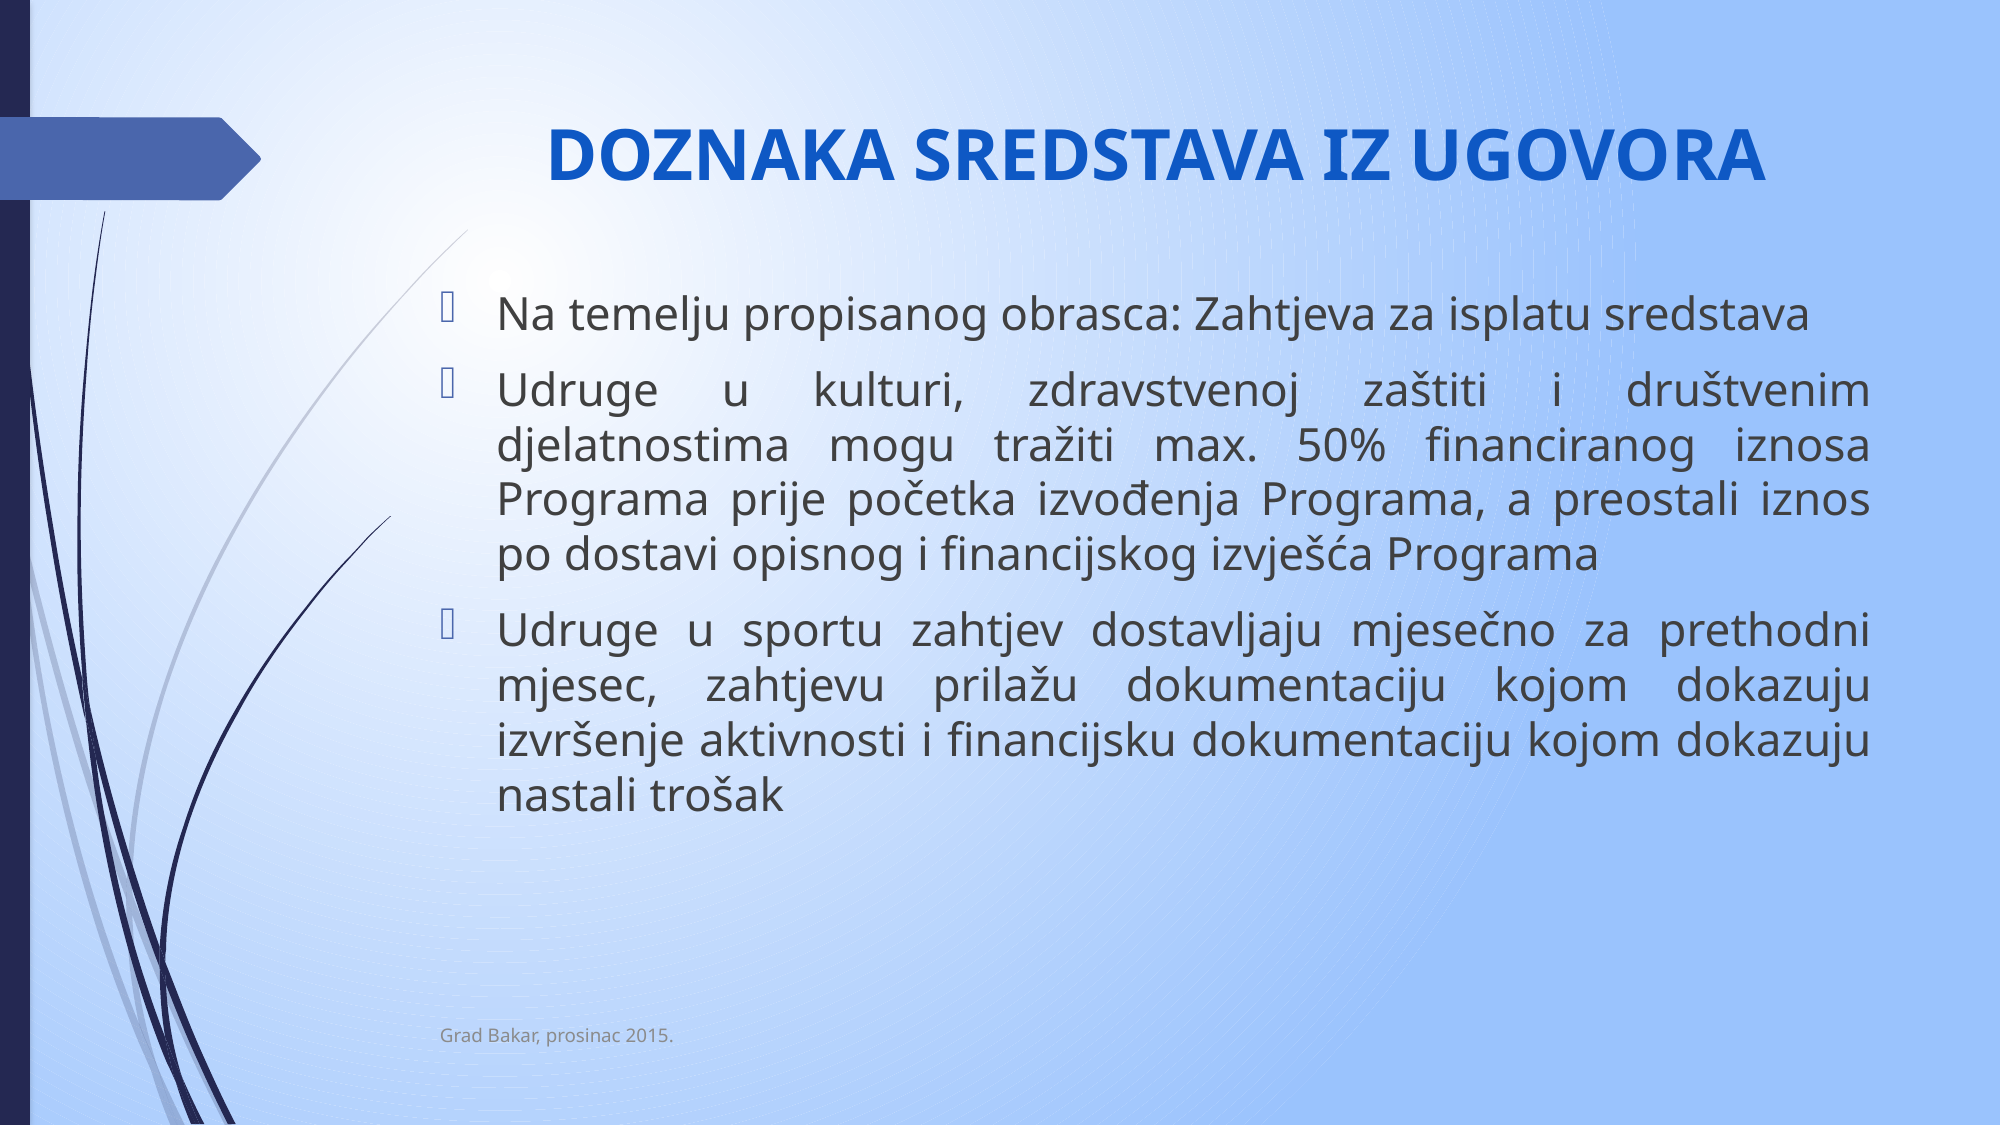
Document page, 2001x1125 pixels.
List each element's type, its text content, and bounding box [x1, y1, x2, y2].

list Na temelju propisanog obrasca: Zahtjeva za isplatu sredstava Udruge u kulturi, zdravstvenoj zaštiti i društvenim djelatnostima mogu tražiti max. 50% financiranog iznosa Programa prije početka izvođenja Programa, a preostali iznos po dostavi opisnog i financijskog izvješća Programa Udruge u sportu zahtjev dostavljaju mjesečno za prethodni mjesec, zahtjevu prilažu dokumentaciju kojom dokazuju izvršenje aktivnosti i financijsku dokumentaciju kojom dokazuju nastali trošak [424, 277, 1888, 970]
footer Grad Bakar, prosinac 2015. [424, 1006, 1675, 1067]
title DOZNAKA SREDSTAVA IZ UGOVORA [425, 102, 1888, 242]
